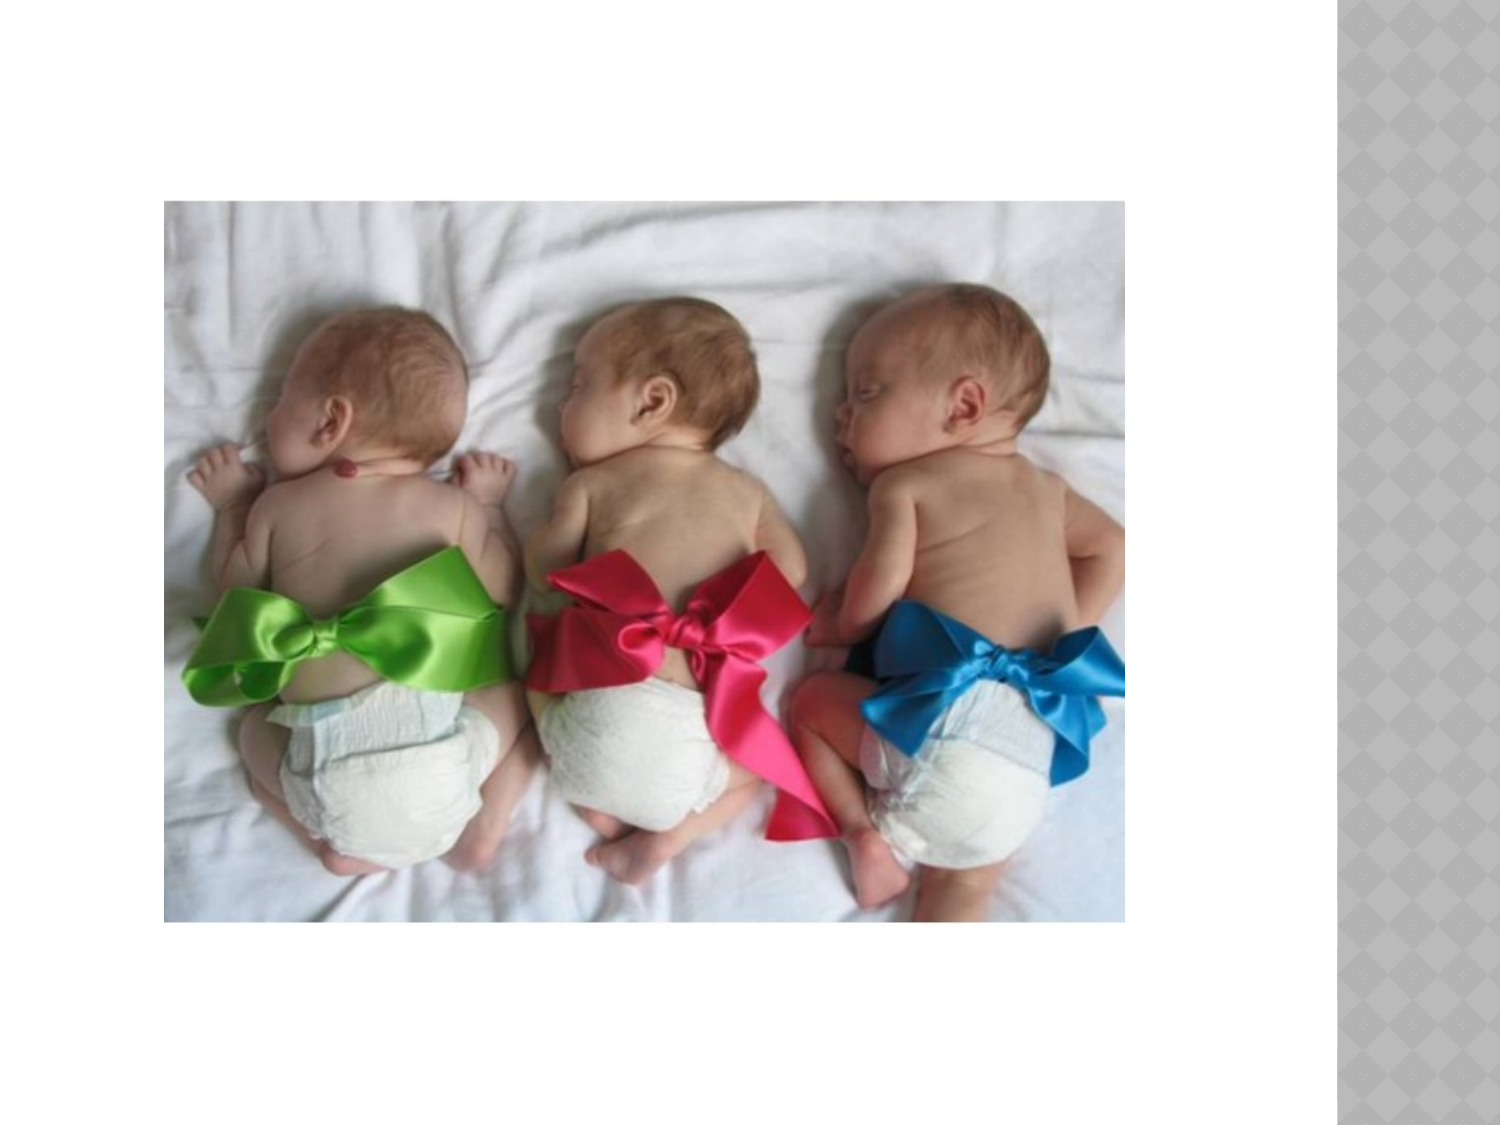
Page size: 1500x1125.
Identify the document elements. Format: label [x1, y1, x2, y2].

list [163, 81, 1126, 1044]
